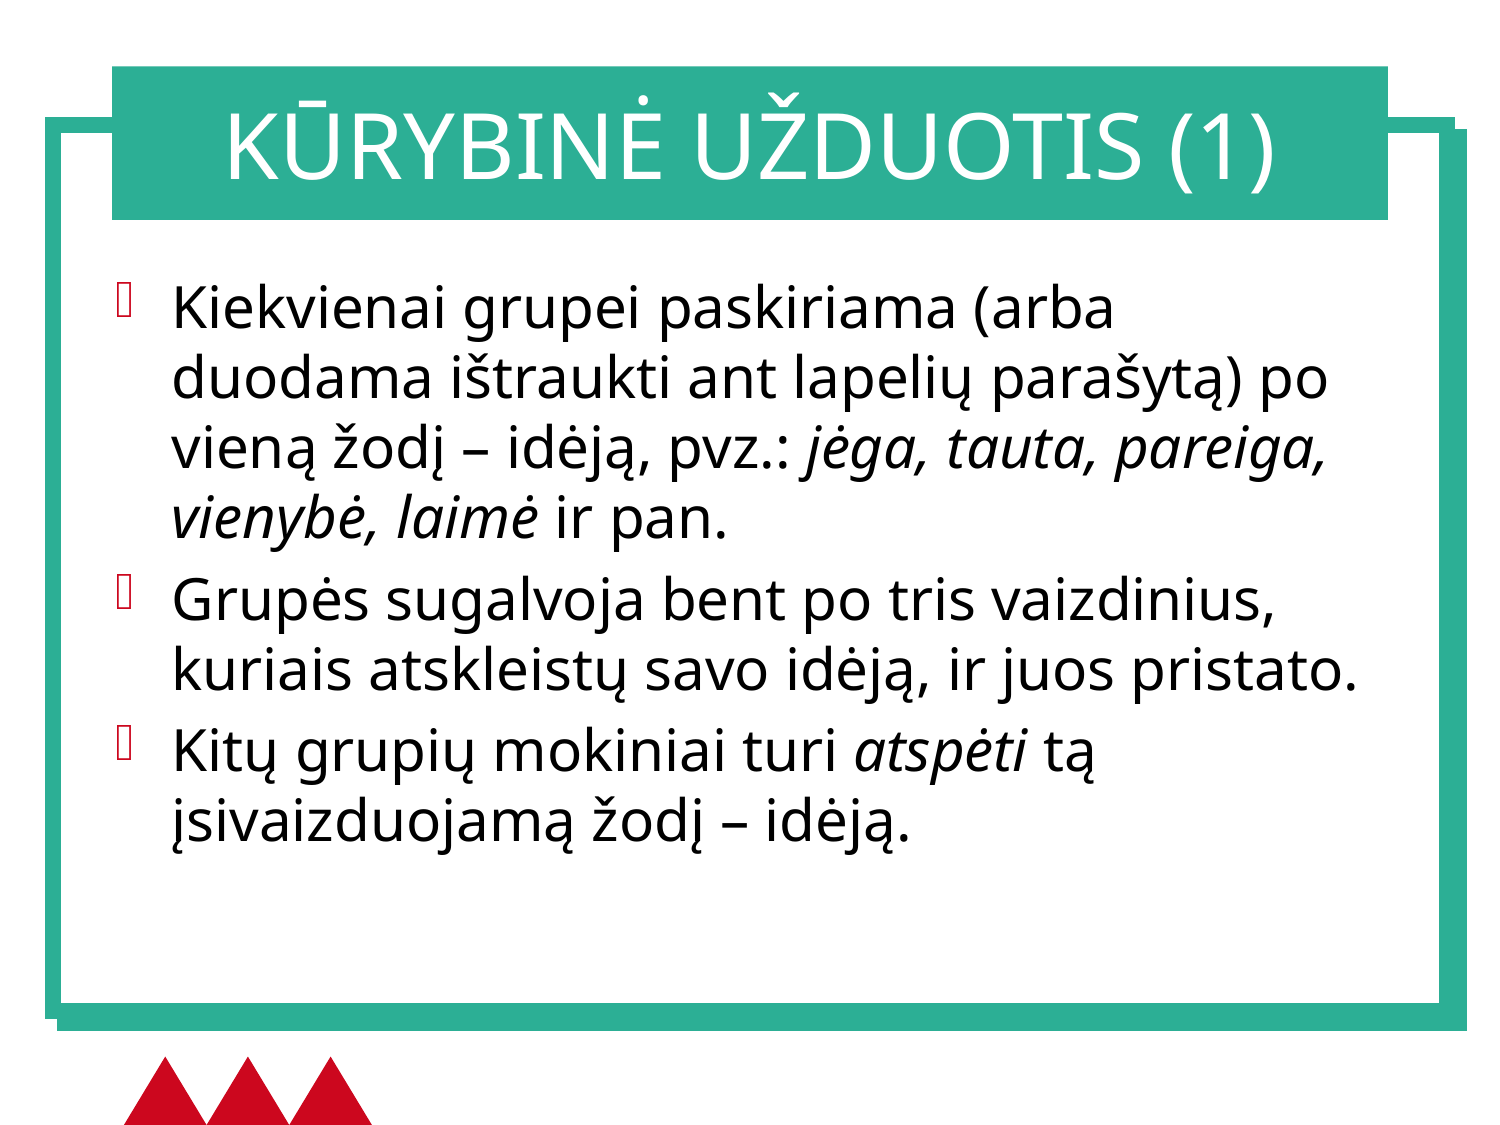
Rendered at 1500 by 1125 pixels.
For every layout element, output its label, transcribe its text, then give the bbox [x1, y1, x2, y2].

title KŪRYBINĖ UŽDUOTIS (1) [112, 66, 1388, 220]
list Kiekvienai grupei paskiriama (arba duodama ištraukti ant lapelių parašytą) po vieną žodį – idėją, pvz.: jėga, tauta, pareiga, vienybė, laimė ir pan. Grupės sugalvoja bent po tris vaizdinius, kuriais atskleistų savo idėją, ir juos pristato. Kitų grupių mokiniai turi atspėti tą įsivaizduojamą žodį – idėją. [100, 262, 1400, 1047]
